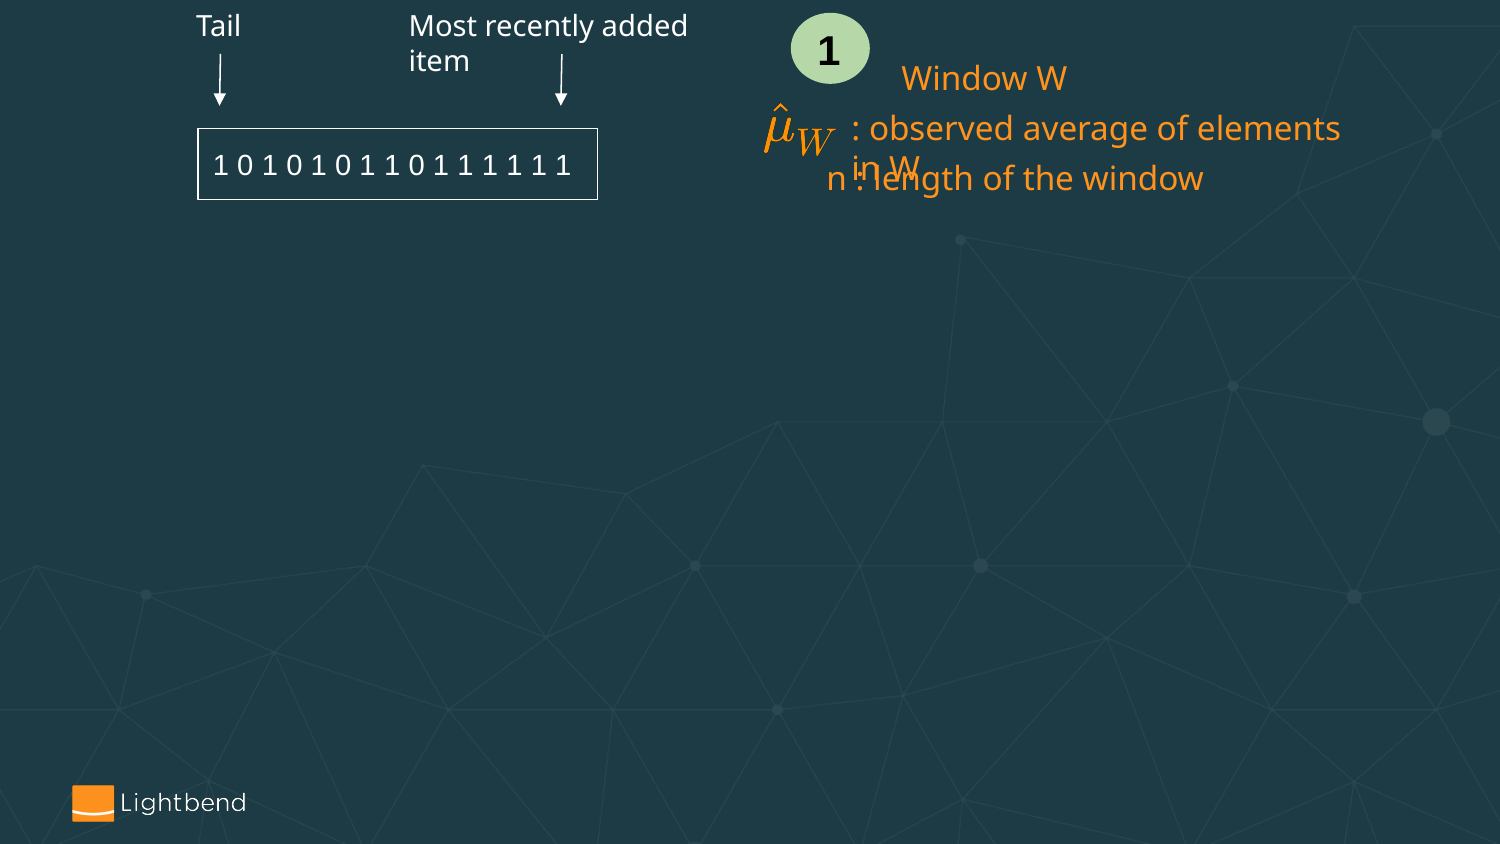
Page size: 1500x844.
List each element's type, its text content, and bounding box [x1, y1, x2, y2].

text_box : observed average of elements in W [836, 91, 1370, 163]
text_box Most recently added item [393, 0, 762, 54]
picture [72, 785, 245, 822]
picture [762, 98, 842, 162]
text_box Tail [180, 0, 260, 54]
text_box n : length of the window [811, 141, 1345, 213]
text_box 1 [790, 12, 870, 84]
text_box 1 0 1 0 1 0 1 1 0 1 1 1 1 1 1 [197, 128, 598, 200]
text_box Window W [886, 41, 1204, 91]
